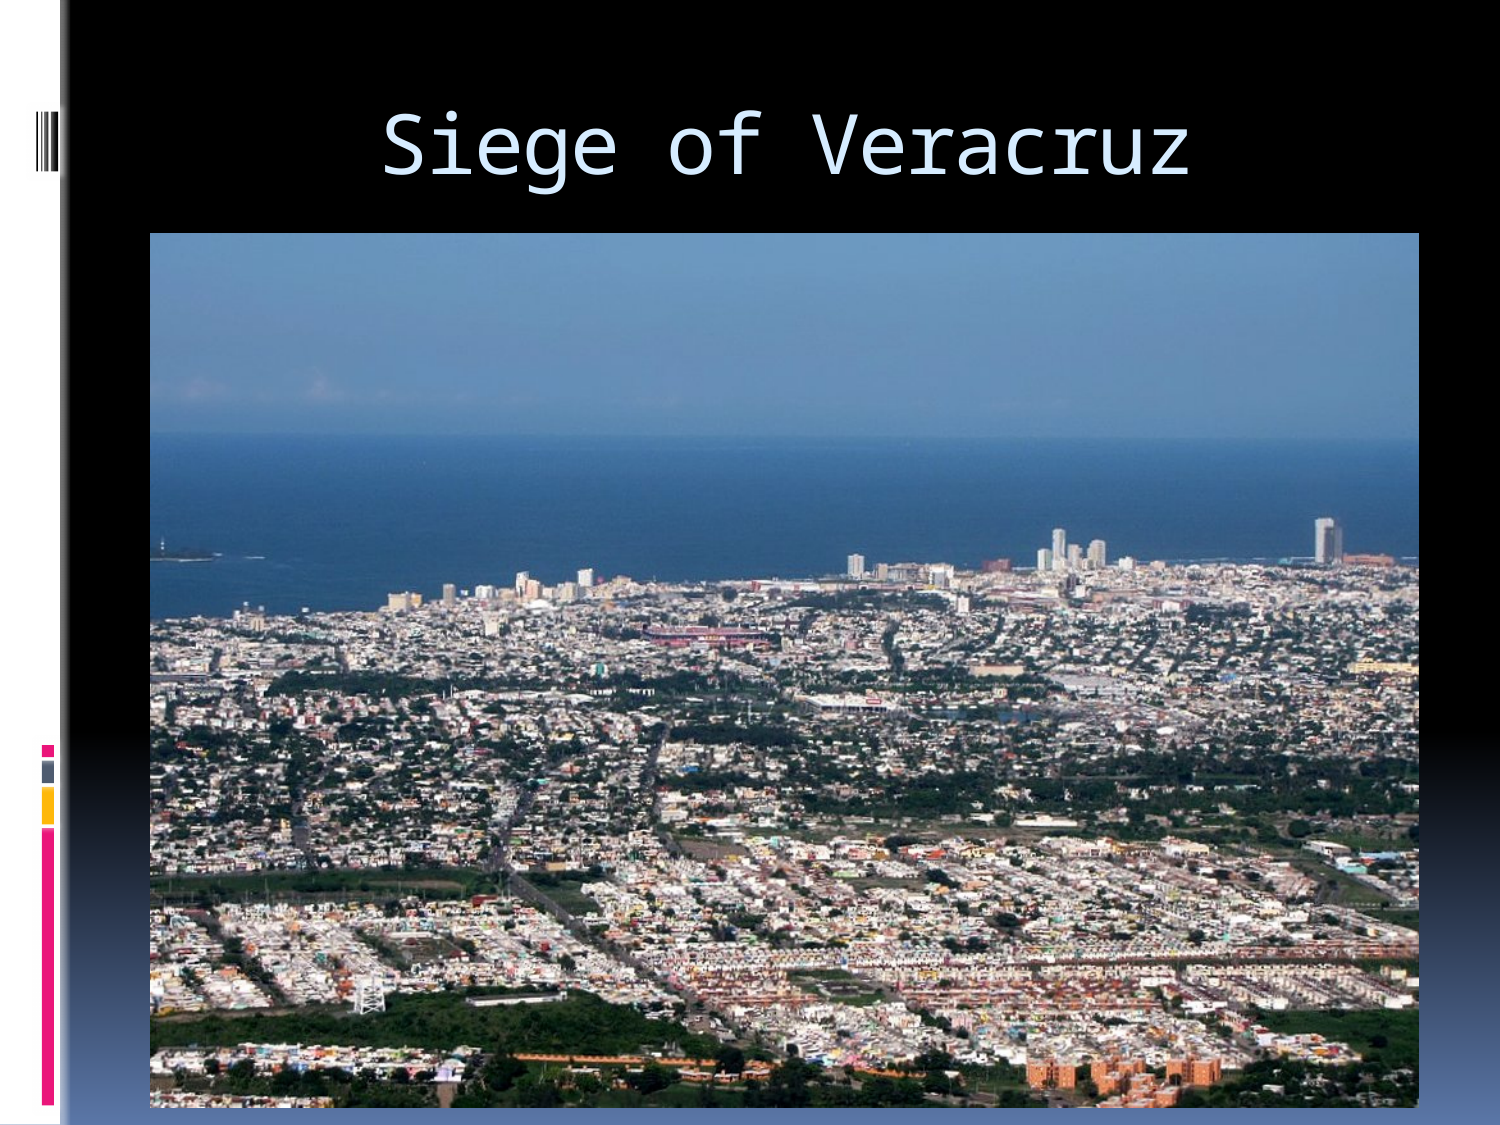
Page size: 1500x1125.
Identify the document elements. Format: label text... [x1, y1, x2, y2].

picture [149, 233, 1419, 1109]
title Siege of Veracruz [150, 83, 1425, 225]
